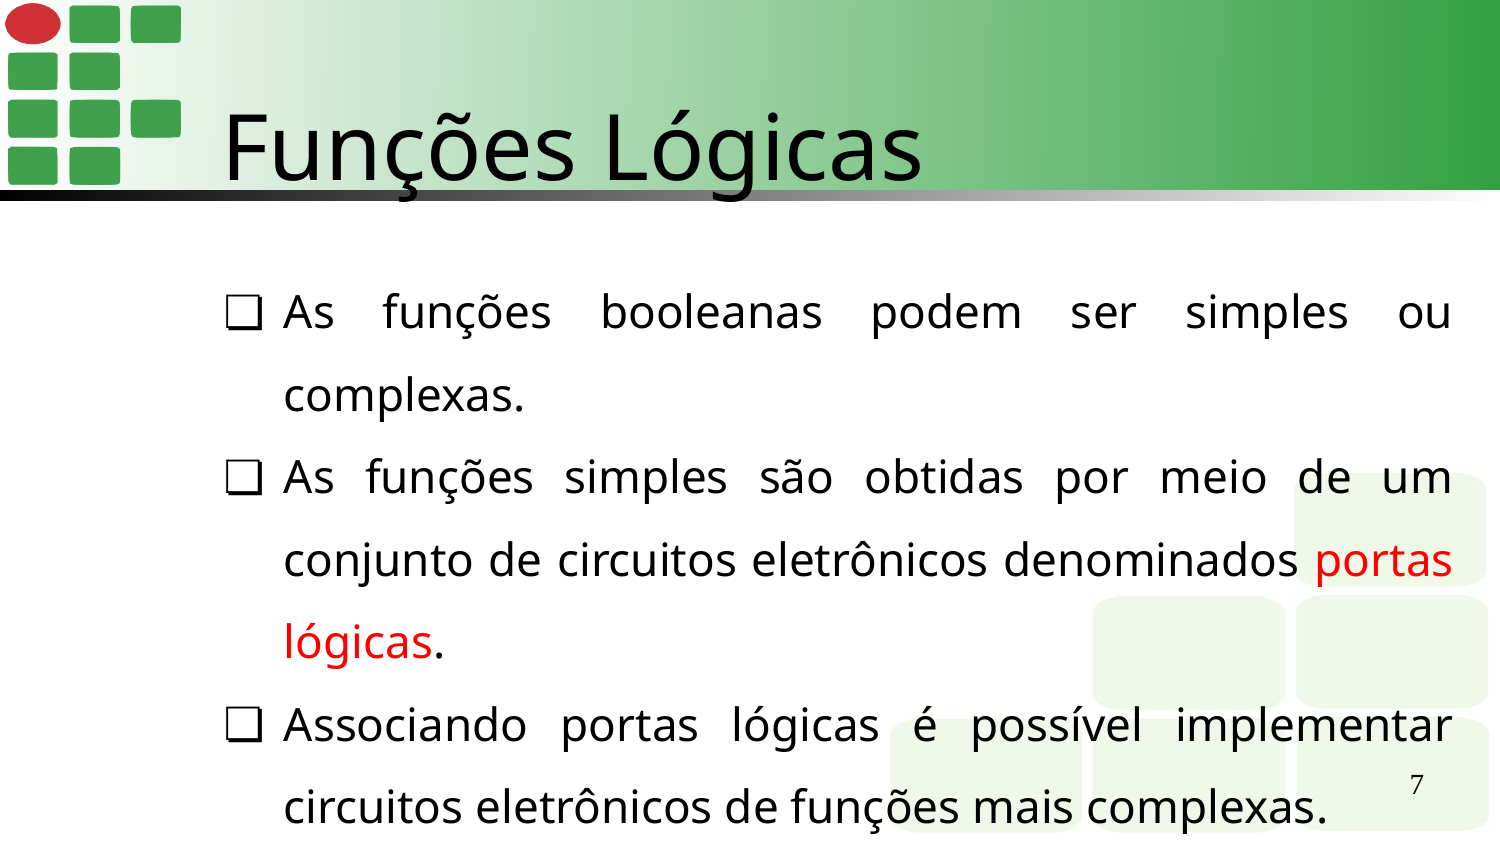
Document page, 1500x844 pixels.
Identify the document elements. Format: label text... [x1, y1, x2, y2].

text_box As funções booleanas podem ser simples ou complexas. As funções simples são obtidas por meio de um conjunto de circuitos eletrônicos denominados portas lógicas. Associando portas lógicas é possível implementar circuitos eletrônicos de funções mais complexas. As variáveis de entrada são representados pelas letras A, B, C, …, N e a variável de saída por y. [193, 248, 1469, 793]
slide_number ‹#› [1075, 793, 1425, 827]
picture [803, 441, 1495, 835]
text_box Funções Lógicas [206, 26, 1468, 207]
picture [5, 3, 181, 185]
